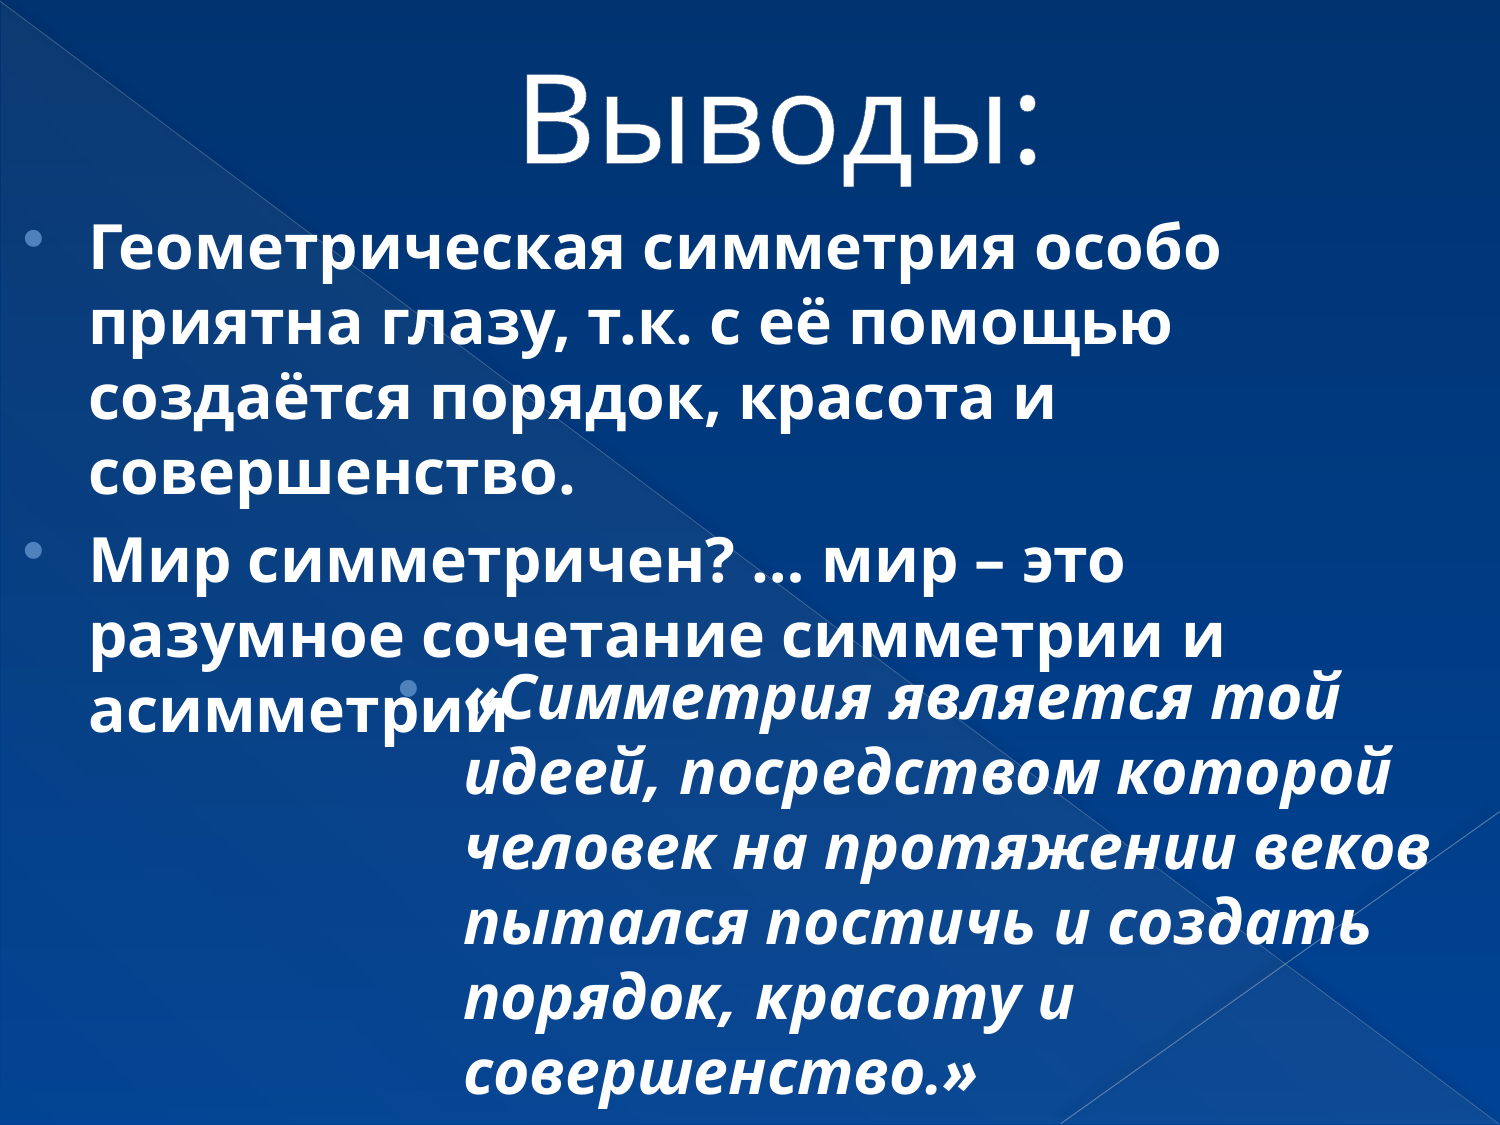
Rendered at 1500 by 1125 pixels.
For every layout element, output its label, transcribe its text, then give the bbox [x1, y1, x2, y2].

title Выводы: [64, 0, 1415, 228]
list Геометрическая симметрия особо приятна глазу, т.к. с её помощью создаётся порядок, красота и совершенство. Мир симметричен? … мир – это разумное сочетание симметрии и асимметрии [0, 200, 1313, 956]
text_box «Симметрия является той идеей, посредством которой человек на протяжении веков пытался постичь и создать порядок, красоту и совершенство.» Г. Вейль. [374, 650, 1500, 1075]
